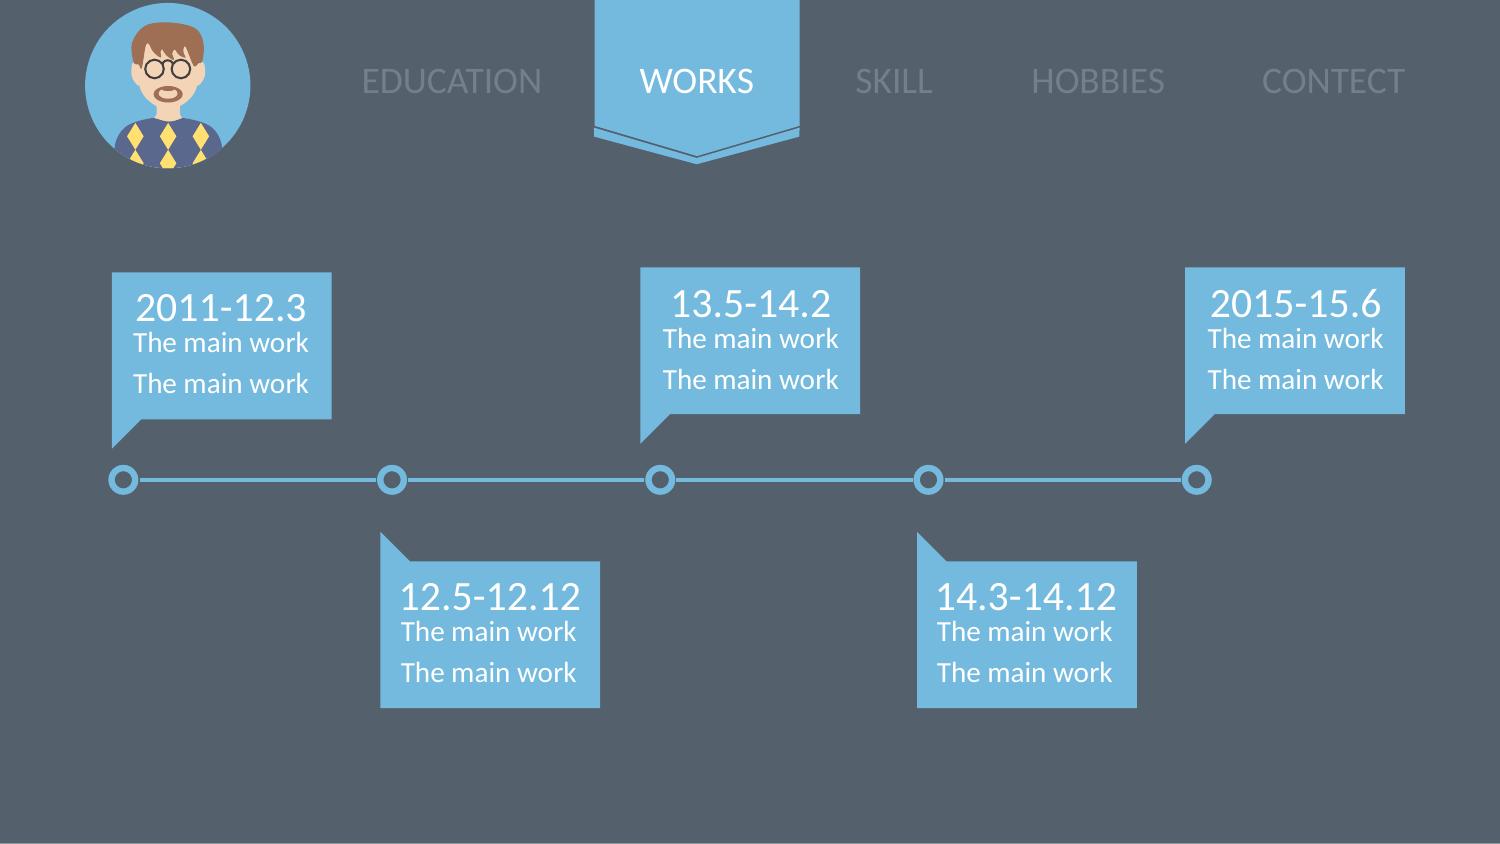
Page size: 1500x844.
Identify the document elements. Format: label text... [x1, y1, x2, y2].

text_box The main work The main work [110, 316, 332, 396]
text_box The main work The main work [378, 604, 600, 685]
text_box [639, 266, 861, 447]
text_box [111, 467, 1209, 492]
text_box The main work The main work [640, 312, 862, 392]
text_box 2011-12.3 [111, 272, 331, 323]
text_box The main work The main work [914, 604, 1136, 685]
text_box [592, 0, 801, 166]
text_box WORKS [619, 48, 775, 115]
text_box [379, 529, 601, 709]
text_box 14.3-14.12 [916, 561, 1136, 611]
text_box [1184, 266, 1406, 447]
text_box The main work The main work [1185, 312, 1407, 392]
text_box [915, 529, 1138, 709]
text_box 2015-15.6 [1186, 268, 1405, 319]
text_box [110, 271, 333, 452]
text_box 13.5-14.2 [641, 268, 860, 319]
text_box 12.5-12.12 [380, 561, 600, 611]
